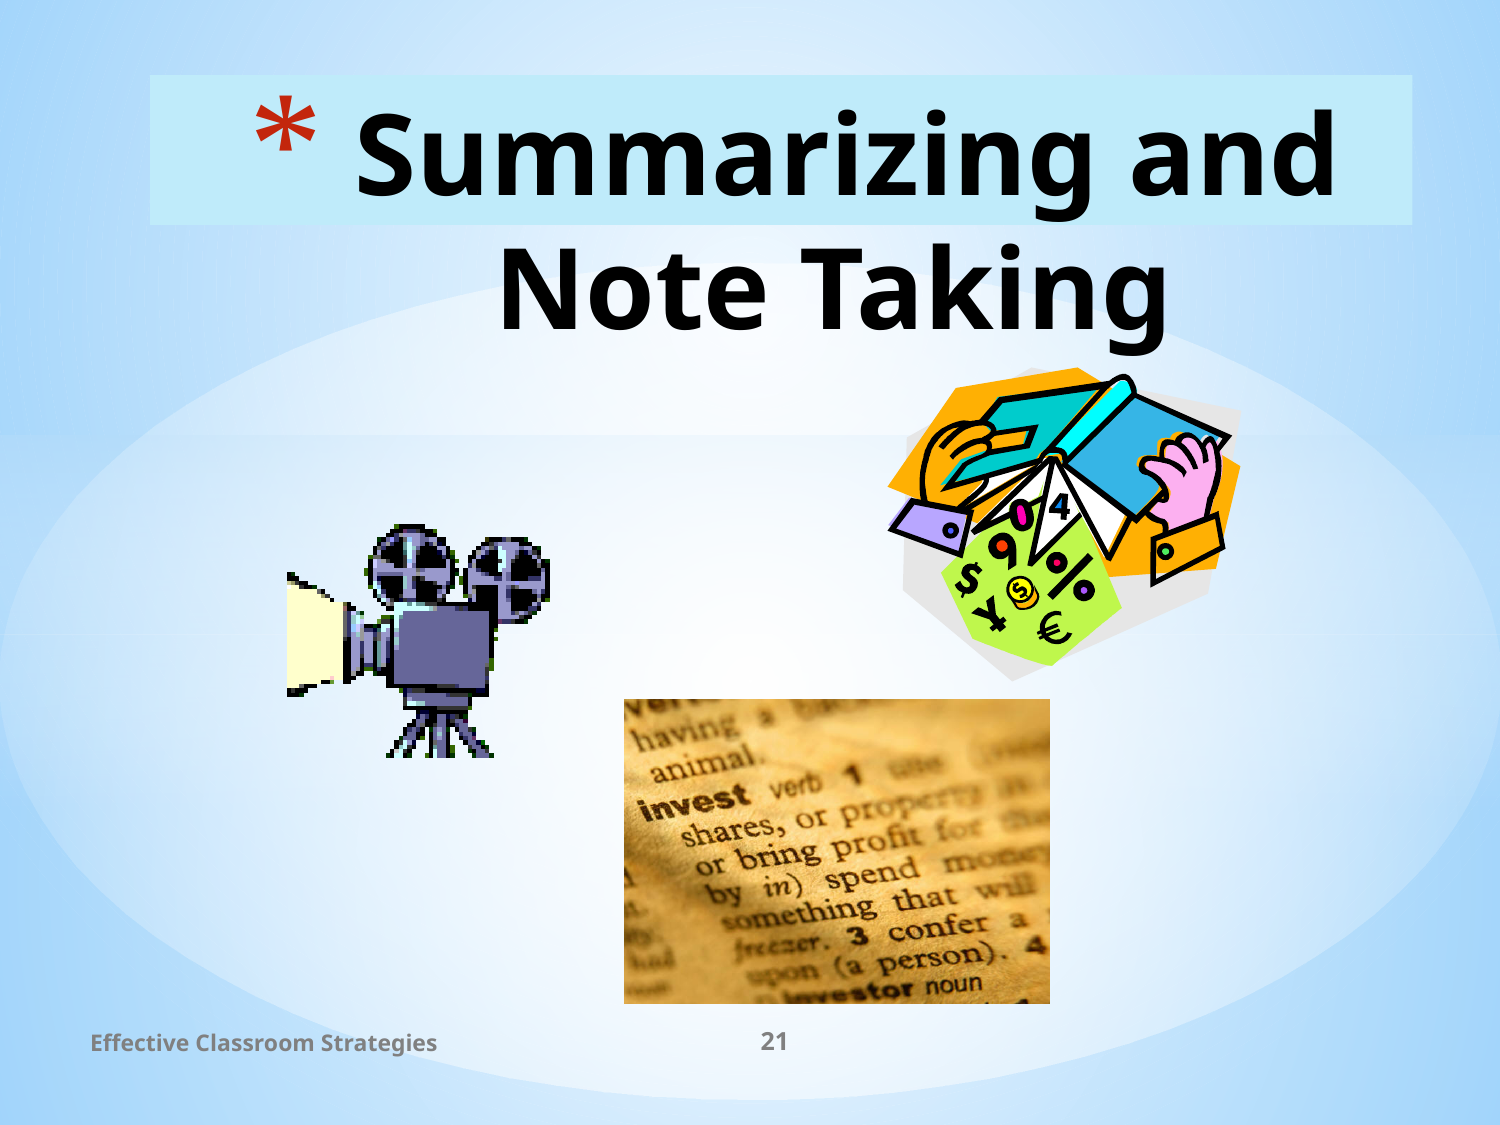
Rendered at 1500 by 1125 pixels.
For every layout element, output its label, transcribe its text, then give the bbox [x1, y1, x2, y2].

slide_number 21 [624, 1012, 925, 1073]
picture [887, 362, 1247, 687]
picture [287, 512, 563, 758]
picture [624, 699, 1051, 1004]
footer Effective Classroom Strategies [75, 1012, 624, 1073]
title Summarizing and Note Taking [150, 75, 1413, 225]
